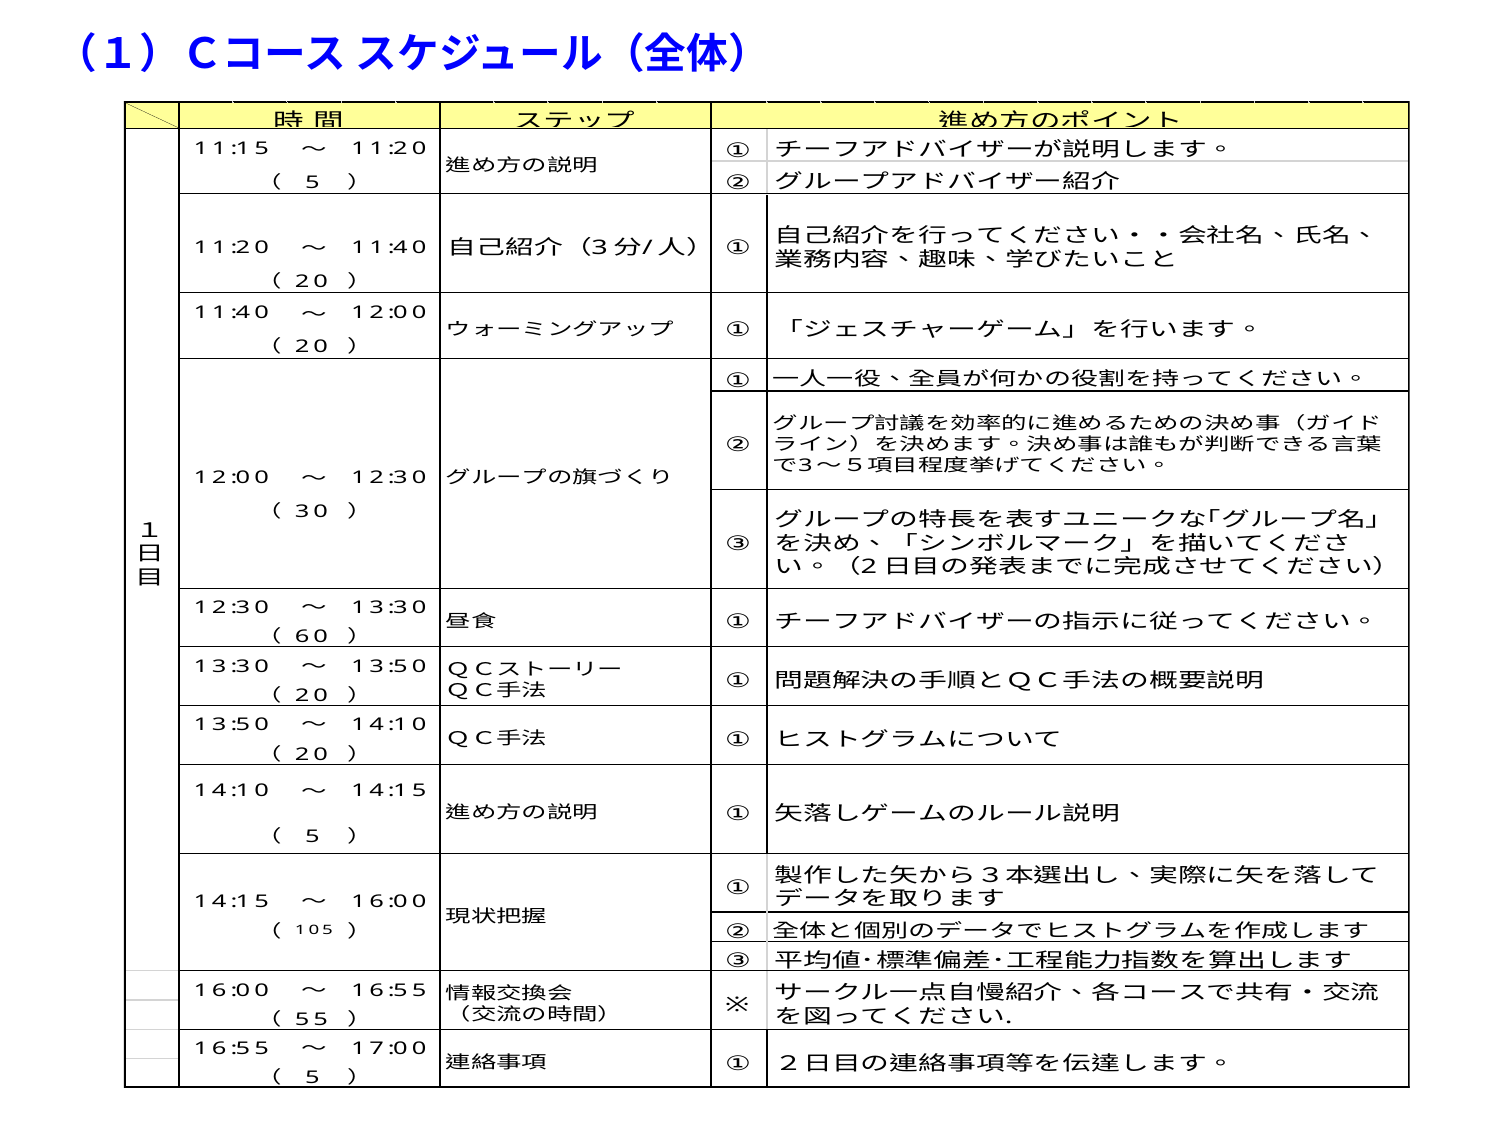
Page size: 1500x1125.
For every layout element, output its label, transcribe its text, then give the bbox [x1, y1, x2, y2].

text_box （１）Ｃコース スケジュール（全体） [41, 19, 1022, 84]
picture [123, 101, 1412, 1089]
